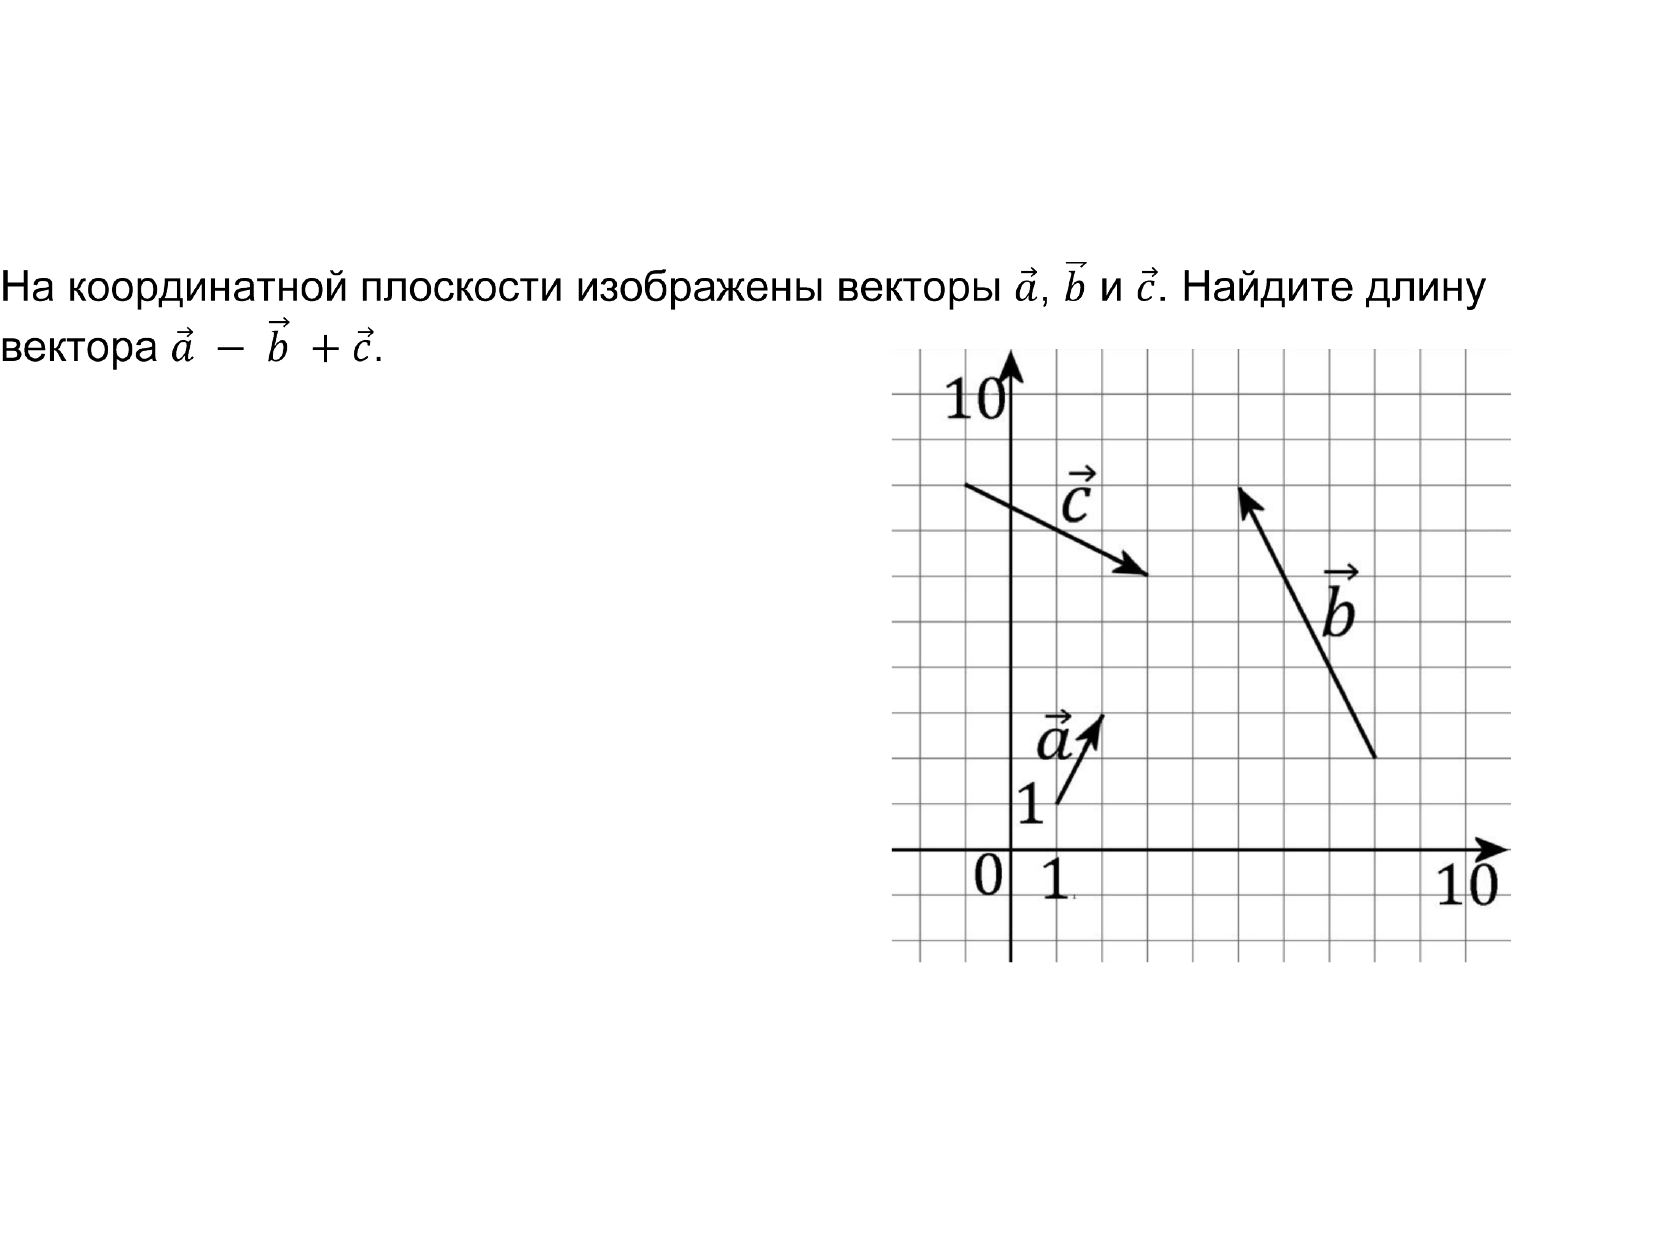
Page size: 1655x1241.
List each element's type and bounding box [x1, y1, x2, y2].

picture [0, 262, 1655, 979]
